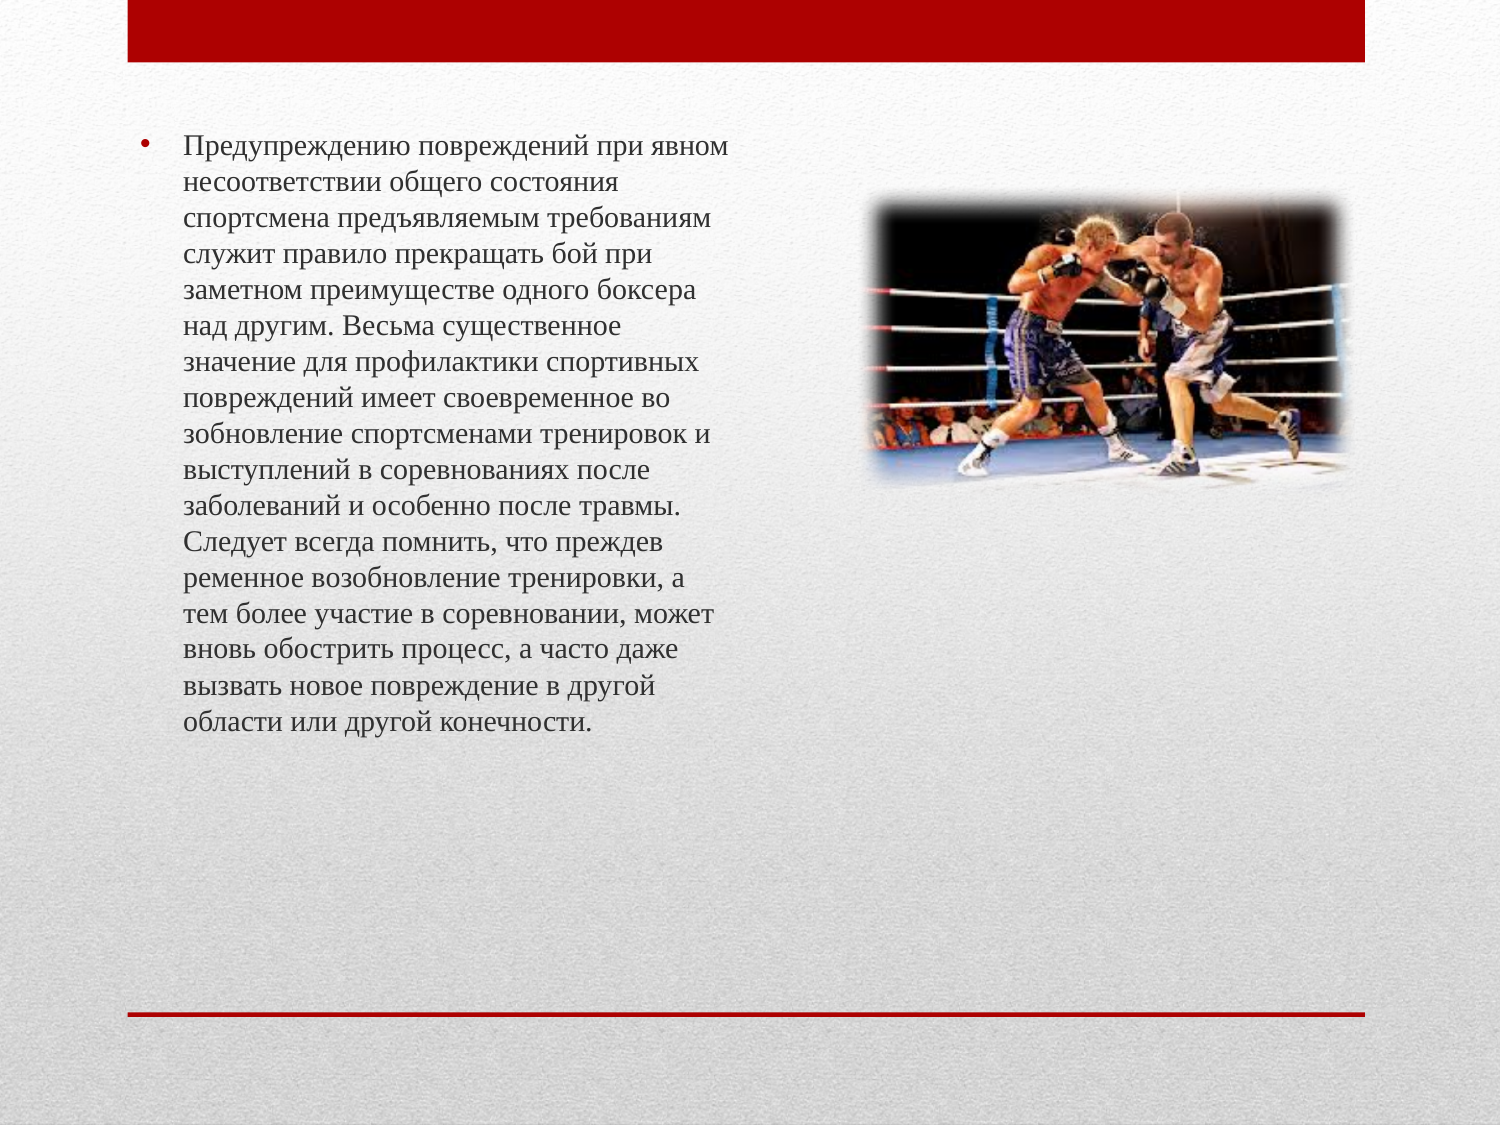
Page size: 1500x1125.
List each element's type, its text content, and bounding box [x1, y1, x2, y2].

picture [855, 183, 1358, 498]
list Предупреждению повреждений при явном несоответствии общего состояния спортсмена предъявляемым требовани­ям служит правило прекращать бой при заметном преимуществе одного боксе­ра над другим. Весьма существенное значение для профилактики спортивных повреждений имеет своевременное во­зобновление спортсменами тренировок и выступлений в соревнованиях после заболеваний и особенно после травмы. Следует всегда помнить, что преждев­ременное возобновление тренировки, а тем более участие в соревновании, мо­жет вновь обострить процесс, а часто даже вызвать новое повреждение в дру­гой области или другой конечности. [125, 112, 750, 750]
